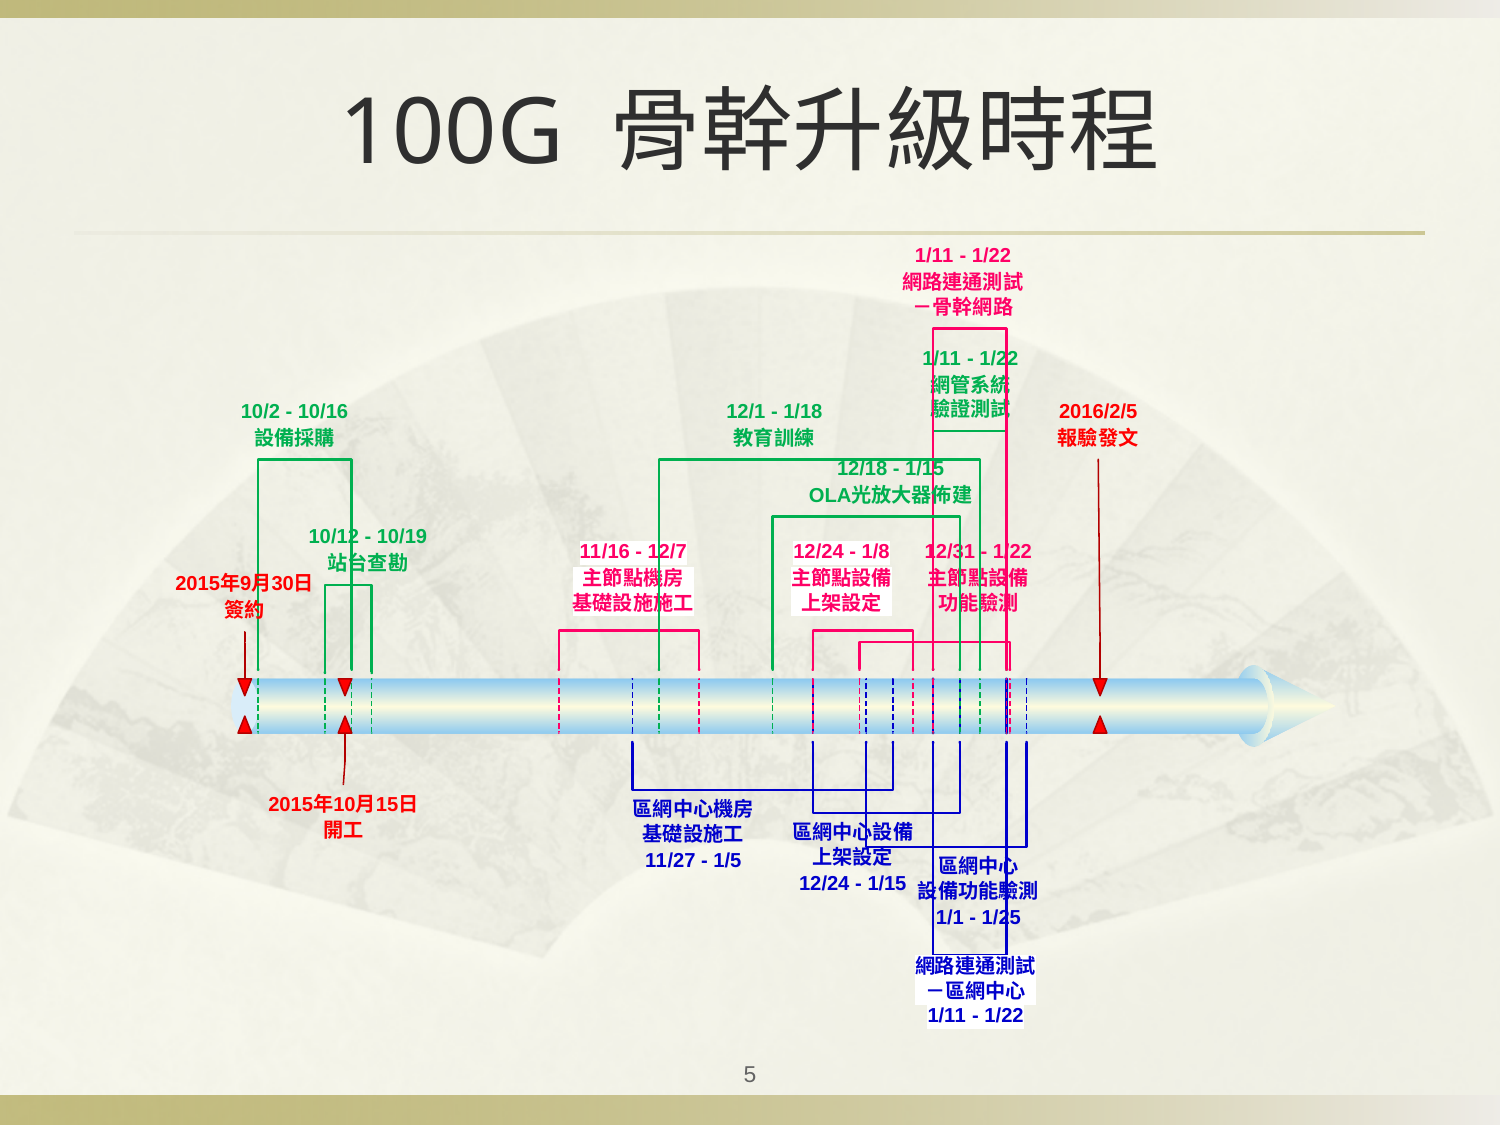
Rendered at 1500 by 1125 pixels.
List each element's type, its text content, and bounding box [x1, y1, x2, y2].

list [160, 233, 1340, 1032]
slide_number 5 [675, 1050, 825, 1097]
title 100G 骨幹升級時程 [75, 45, 1425, 209]
